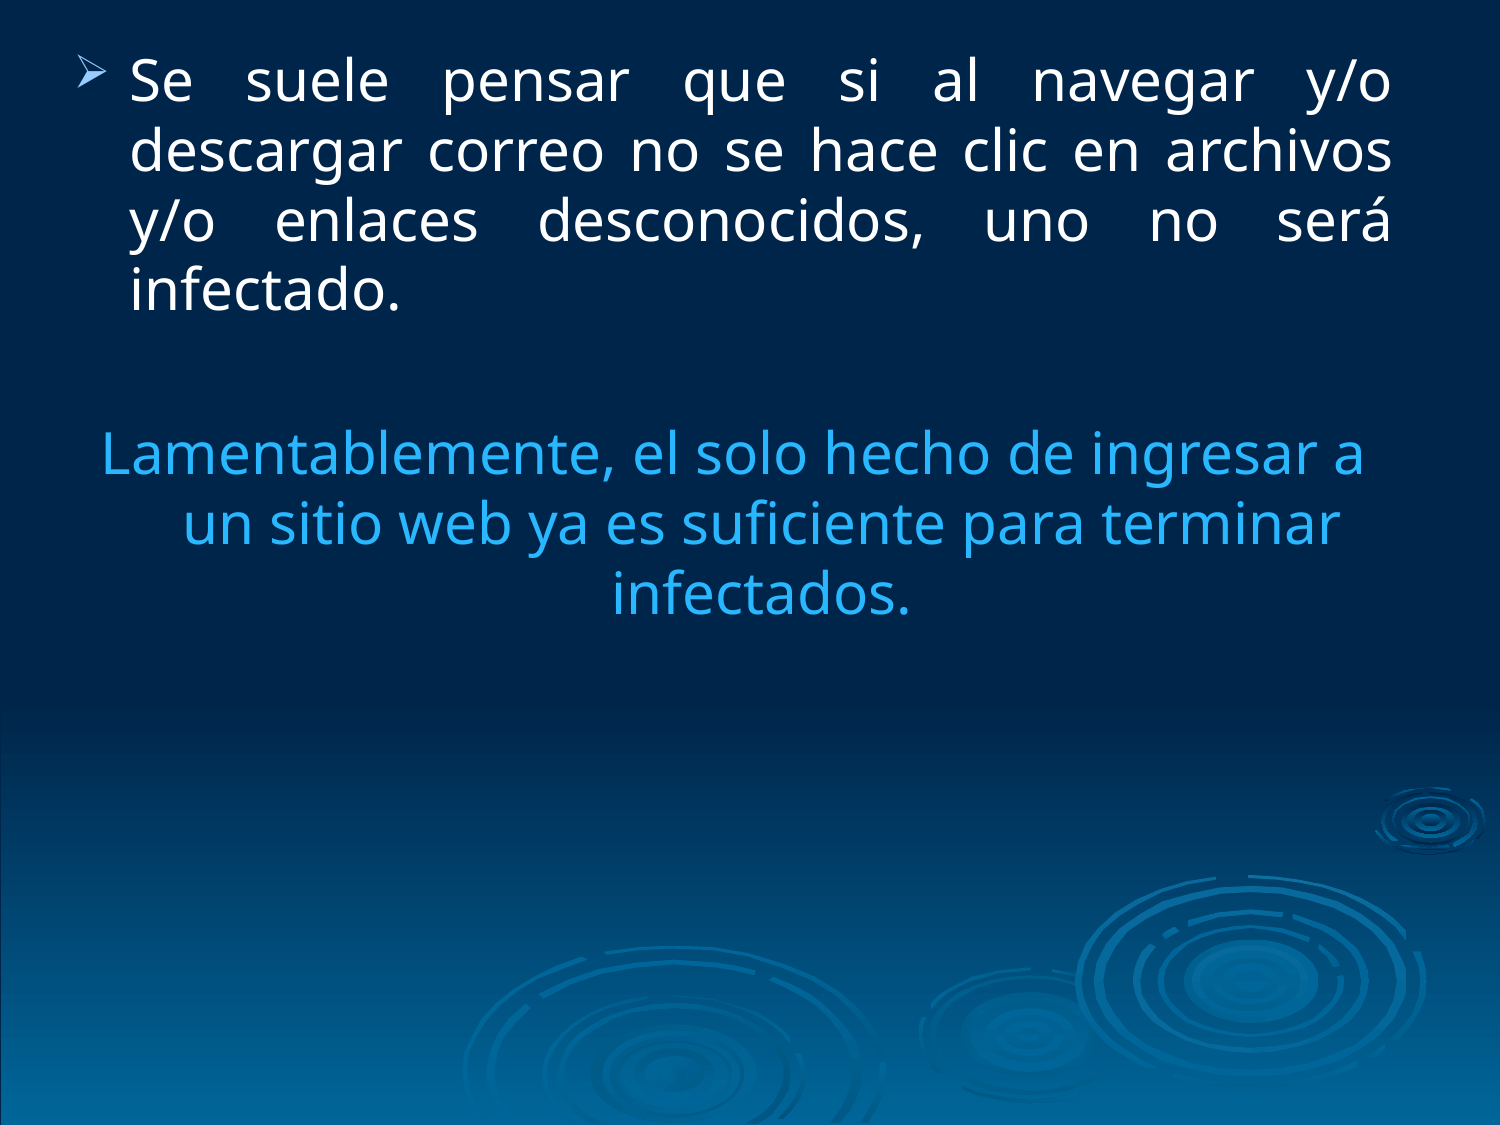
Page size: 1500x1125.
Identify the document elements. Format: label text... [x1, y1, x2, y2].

list Se suele pensar que si al navegar y/o descargar correo no se hace clic en archivos y/o enlaces desconocidos, uno no será infectado. Lamentablemente, el solo hecho de ingresar a un sitio web ya es suficiente para terminar infectados. [58, 34, 1409, 778]
